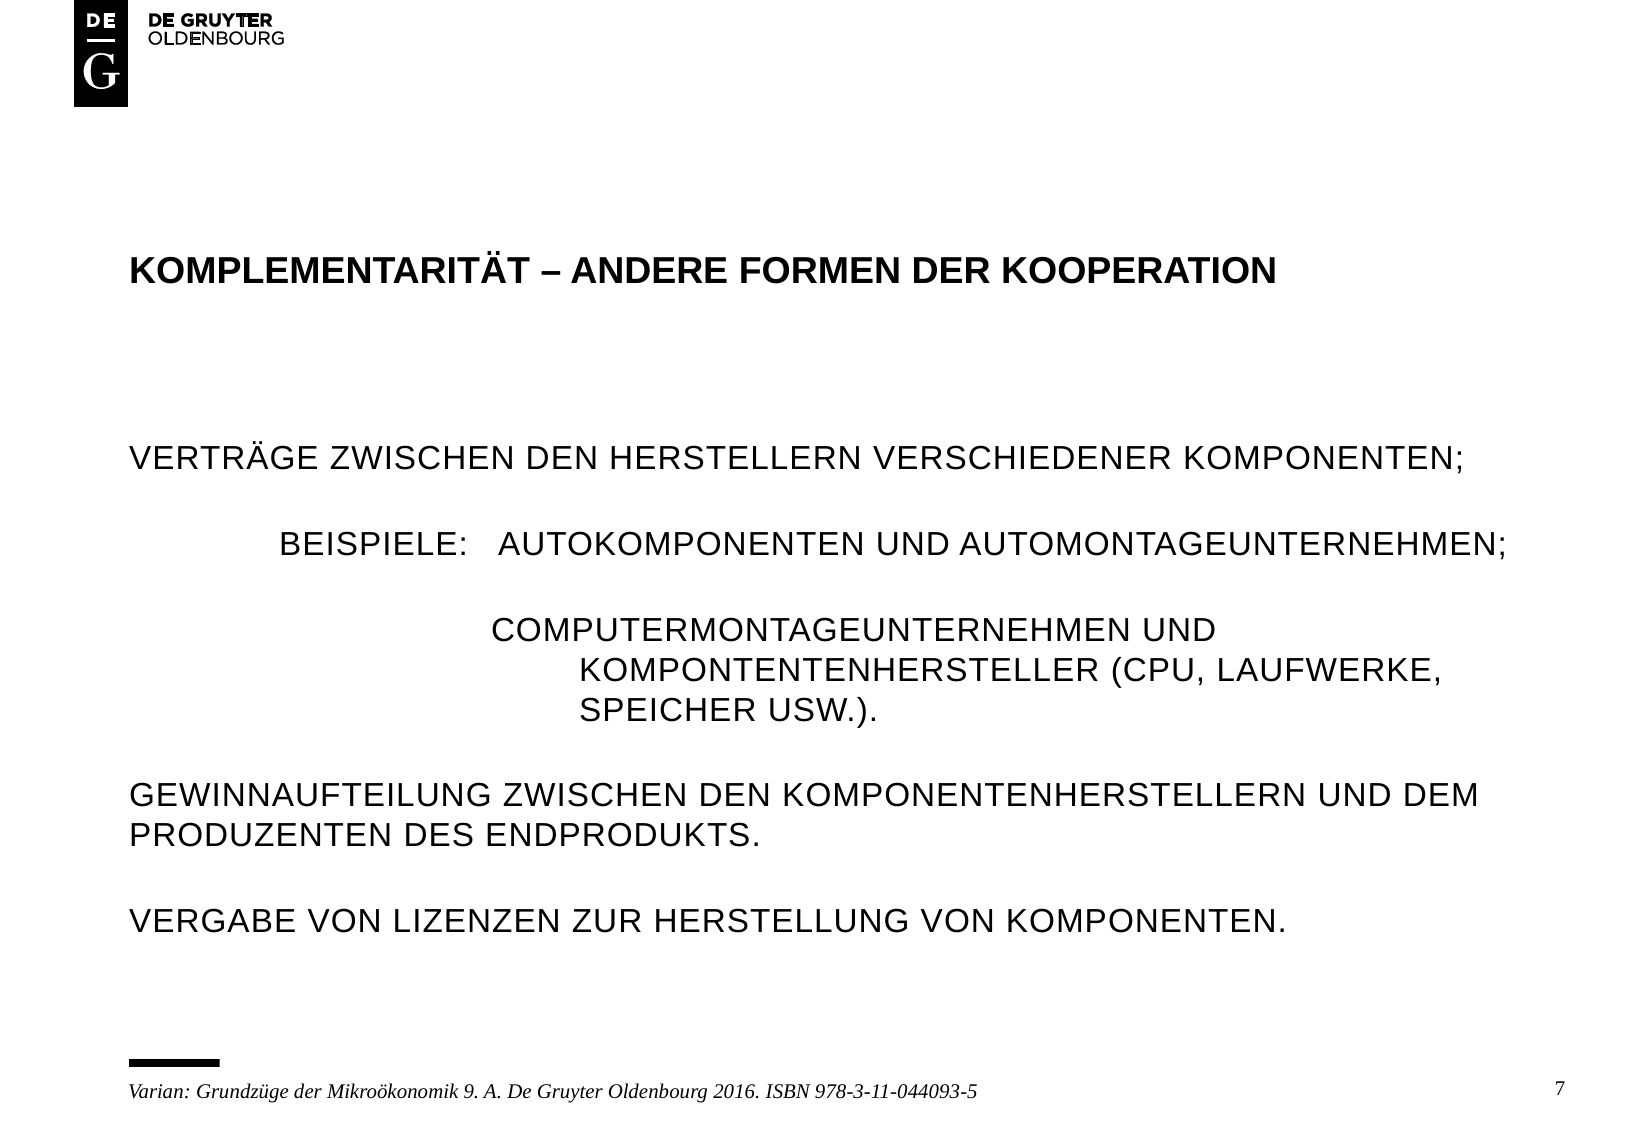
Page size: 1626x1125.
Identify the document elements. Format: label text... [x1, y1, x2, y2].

slide_number 7 [1554, 1074, 1614, 1104]
list VERTRÄGE ZWISCHEN DEN HERSTELLERN VERSCHIEDENER KOMPONENTEN; BEISPIELE: AUTOKOMPONENTEN UND AUTOMONTAGEUNTERNEHMEN; COMPUTERMONTAGEUNTERNEHMEN UND KOMPONTENTENHERSTELLER (CPU, LAUFWERKE, SPEICHER USW.). Gewinnaufteilung zwischen den komponentenherstellern und dem produzenten des endprodukts. Vergabe von lizenzen zur herstellung von komponenten. [129, 355, 1556, 1018]
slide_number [128, 1077, 1539, 1108]
title Komplementarität – ANDERE FORMEN DER KOOPERATION [129, 245, 1556, 328]
